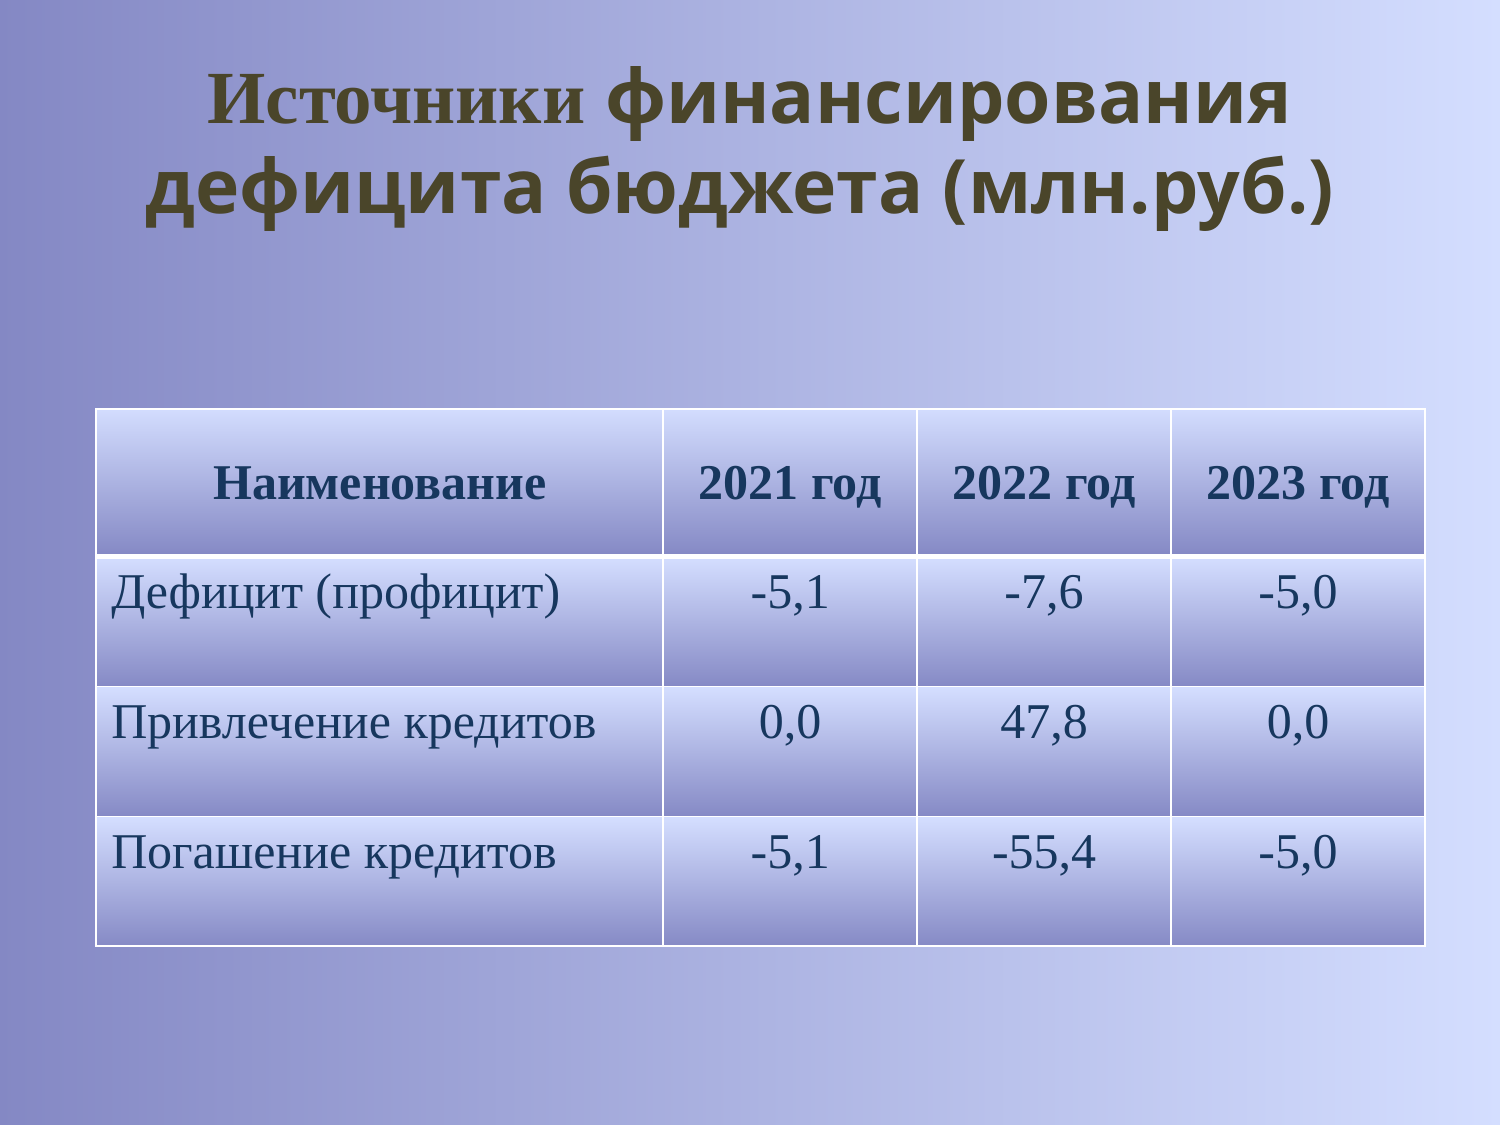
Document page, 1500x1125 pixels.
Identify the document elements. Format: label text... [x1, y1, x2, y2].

table_cell Погашение кредитов [97, 817, 662, 945]
table_cell 0,0 [664, 687, 916, 816]
table_header 2021 год [664, 410, 916, 554]
table_cell 47,8 [918, 687, 1170, 816]
table_cell Дефицит (профицит) [97, 559, 662, 686]
table_header 2023 год [1172, 410, 1424, 554]
table_cell -5,0 [1172, 817, 1424, 945]
table_cell -5,0 [1172, 559, 1424, 686]
table_cell -5,1 [664, 817, 916, 945]
table_header Наименование [97, 410, 662, 554]
table_cell -5,1 [664, 559, 916, 686]
table_cell Привлечение кредитов [97, 687, 662, 816]
table_header 2022 год [918, 410, 1170, 554]
table_cell 0,0 [1172, 687, 1424, 816]
title Источники финансирования дефицита бюджета (млн.руб.) [75, 45, 1425, 233]
table_cell -7,6 [918, 559, 1170, 686]
table_cell -55,4 [918, 817, 1170, 945]
